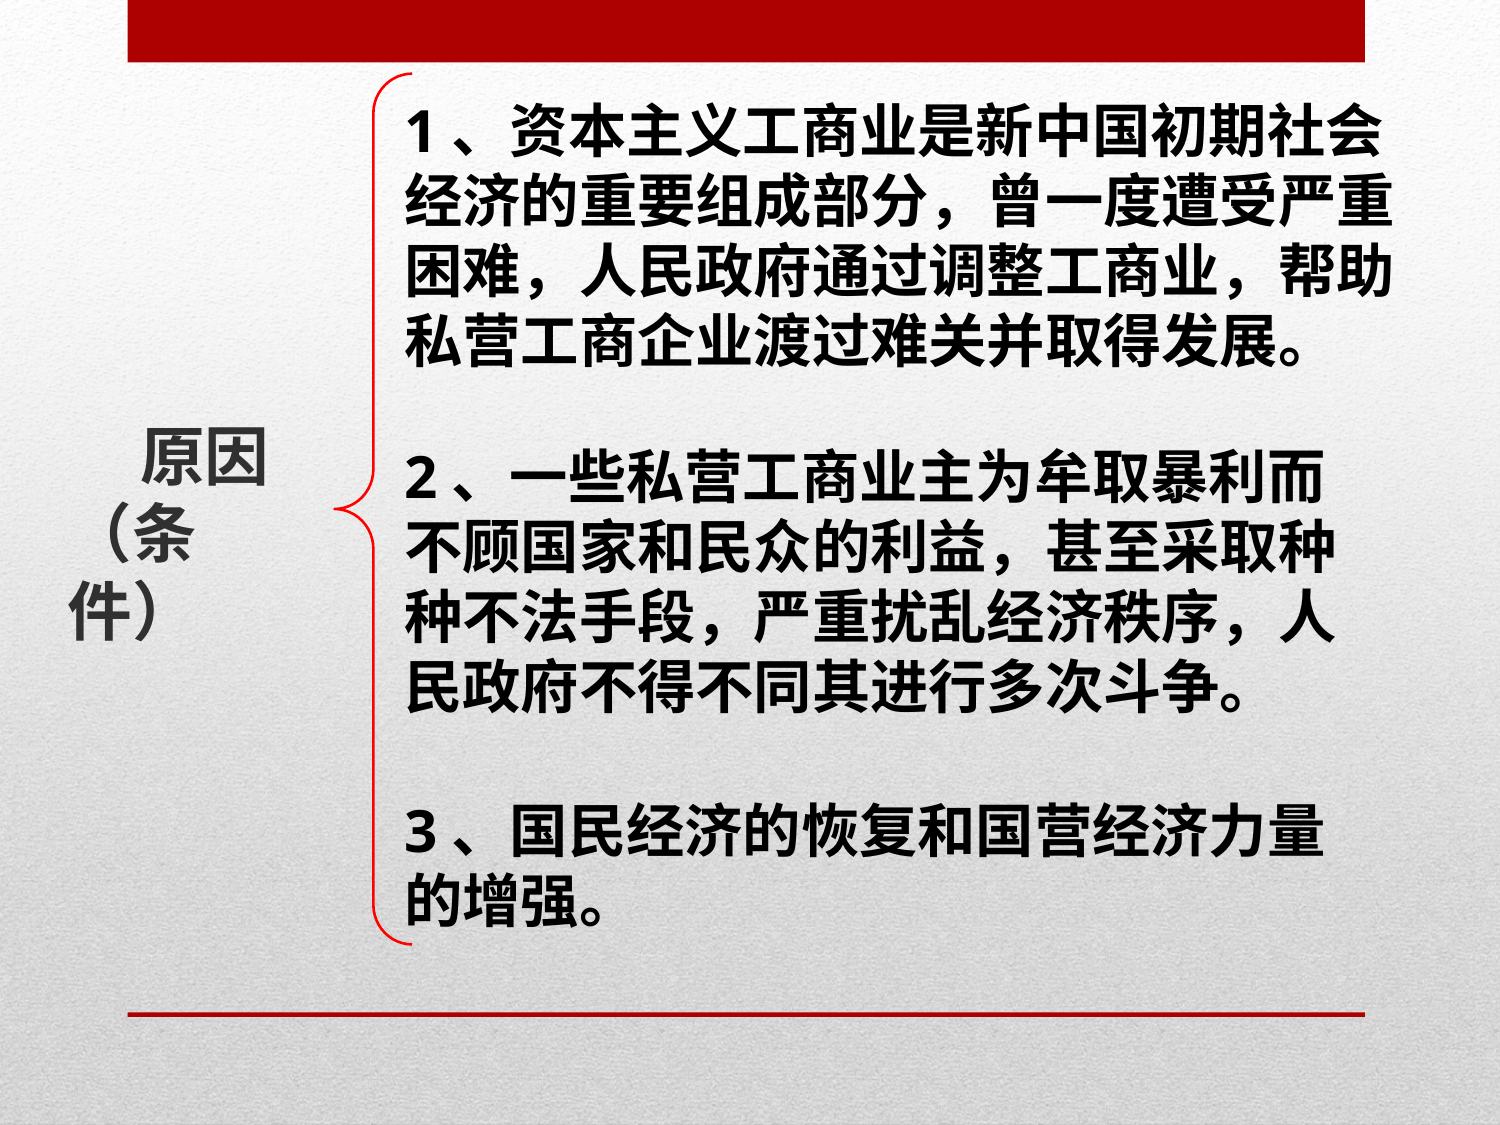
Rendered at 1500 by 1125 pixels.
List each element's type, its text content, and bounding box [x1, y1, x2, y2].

text_box 原因（条件） [53, 408, 313, 657]
text_box [395, 942, 413, 946]
text_box 3、国民经济的恢复和国营经济力量的增强。 [389, 787, 1376, 942]
text_box [333, 72, 413, 939]
text_box 1、资本主义工商业是新中国初期社会经济的重要组成部分，曾一度遭受严重困难，人民政府通过调整工商业，帮助私营工商企业渡过难关并取得发展。 [389, 87, 1412, 382]
text_box 2、一些私营工商业主为牟取暴利而不顾国家和民众的利益，甚至采取种种不法手段，严重扰乱经济秩序，人民政府不得不同其进行多次斗争。 [389, 432, 1388, 728]
